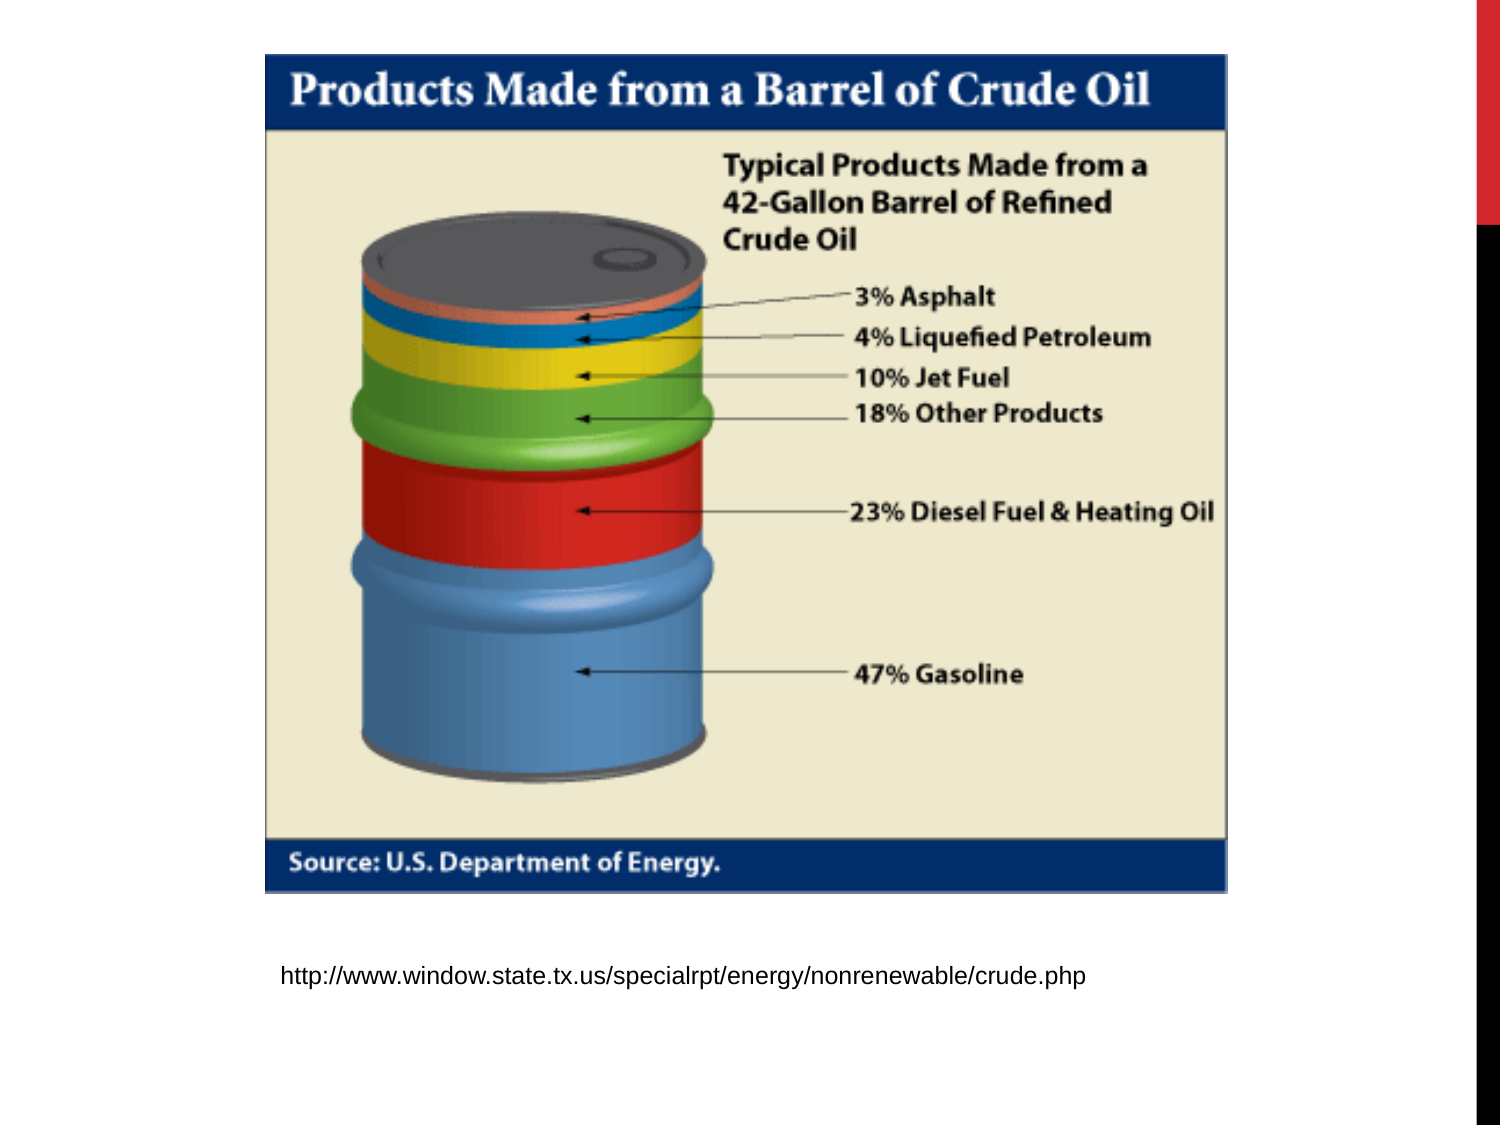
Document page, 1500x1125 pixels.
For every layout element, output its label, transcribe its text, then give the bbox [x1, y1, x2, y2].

picture [265, 53, 1228, 894]
text_box http://www.window.state.tx.us/specialrpt/energy/nonrenewable/crude.php [265, 952, 1208, 997]
